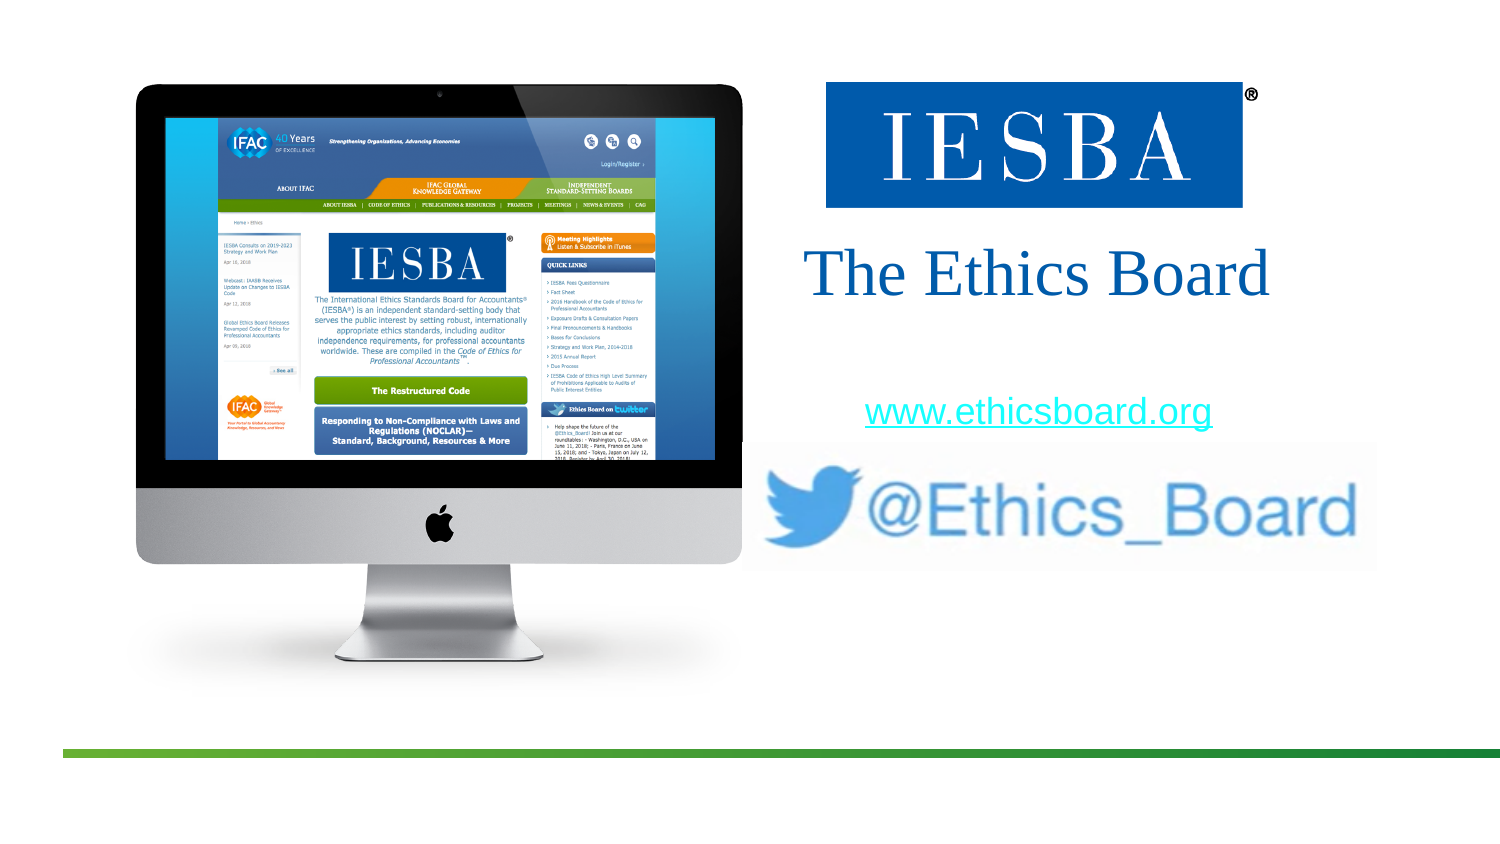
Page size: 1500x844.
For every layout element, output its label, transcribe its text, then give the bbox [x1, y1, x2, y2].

picture [125, 84, 1377, 698]
text_box The Ethics Board [789, 221, 1285, 317]
picture [825, 81, 1258, 209]
text_box www.ethicsboard.org [850, 379, 1228, 440]
